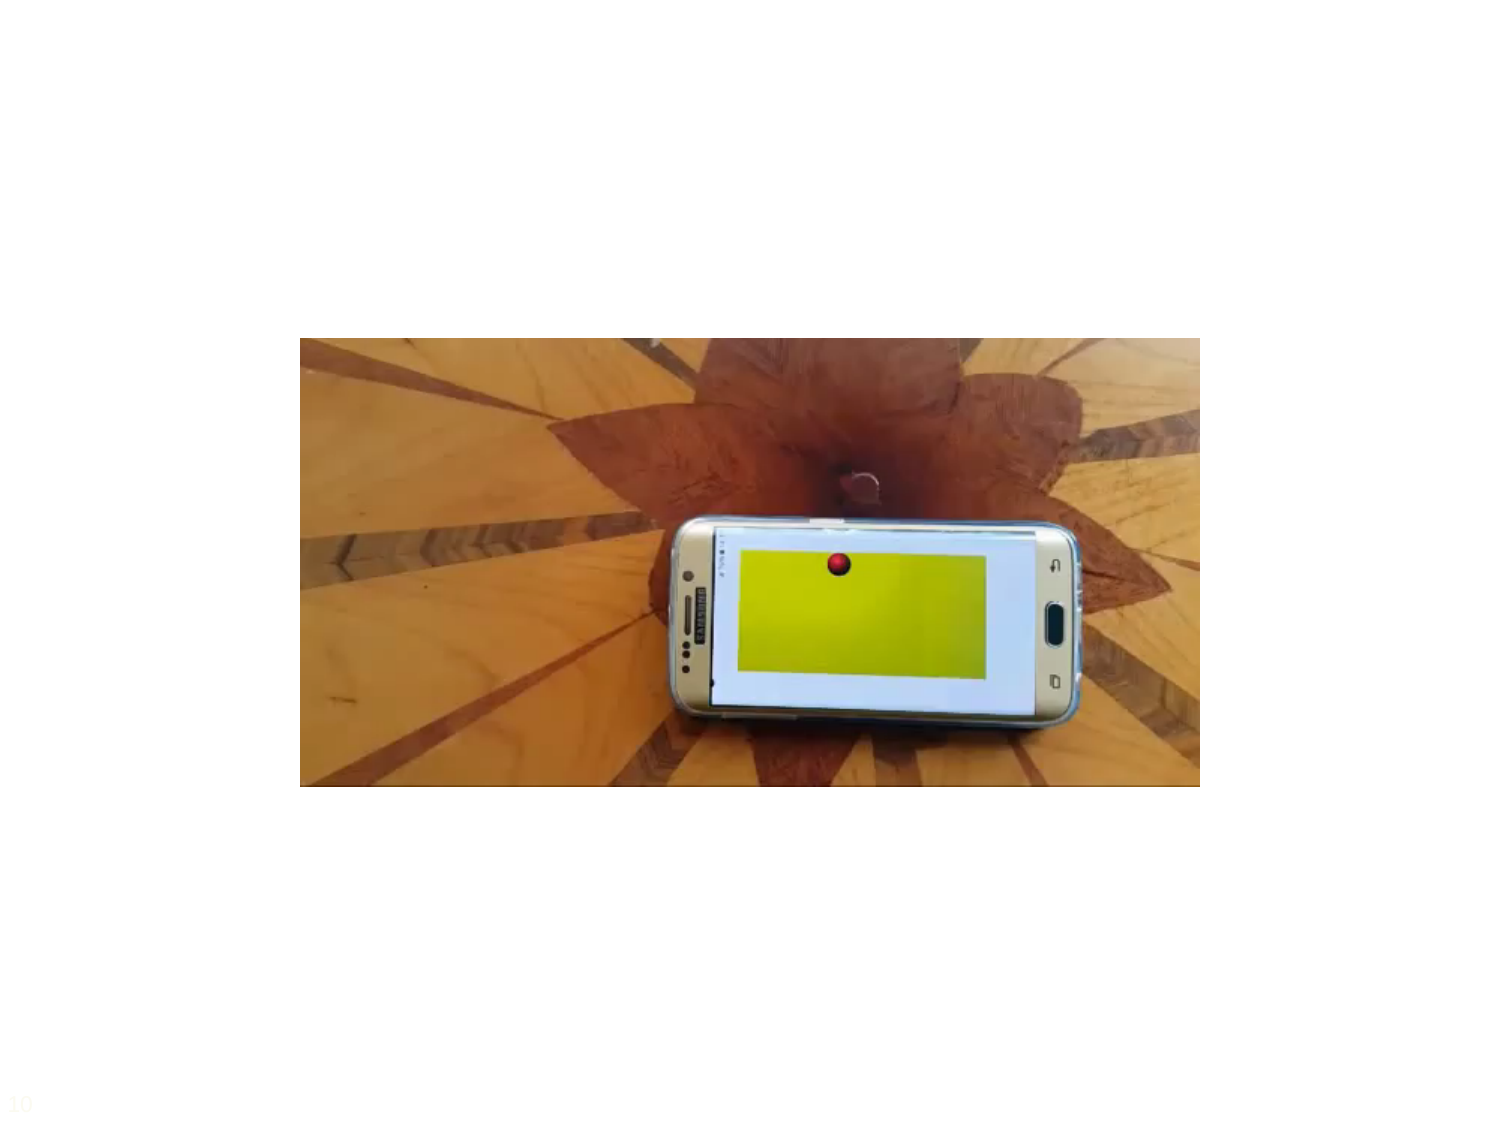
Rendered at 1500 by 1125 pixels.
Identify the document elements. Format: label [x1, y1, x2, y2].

text_box [299, 337, 1201, 788]
